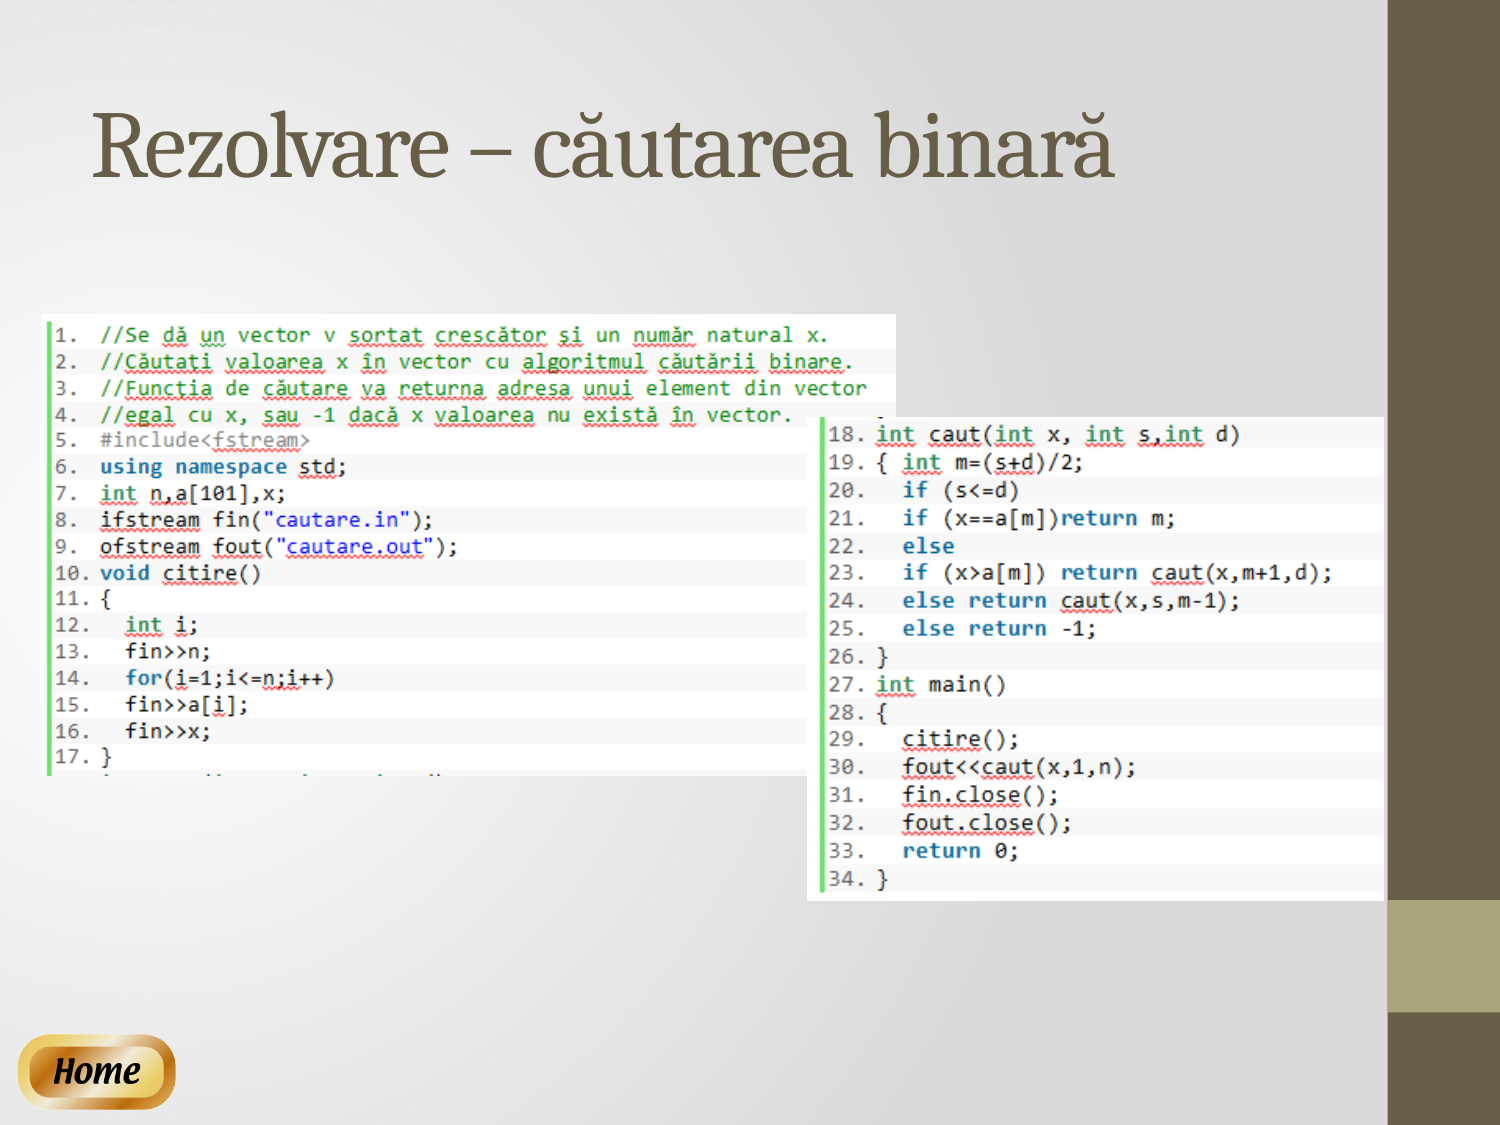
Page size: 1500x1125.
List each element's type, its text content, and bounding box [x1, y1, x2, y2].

picture [17, 1034, 177, 1110]
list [806, 417, 1385, 903]
picture [40, 313, 897, 776]
title Rezolvare – căutarea binară [75, 45, 1325, 233]
